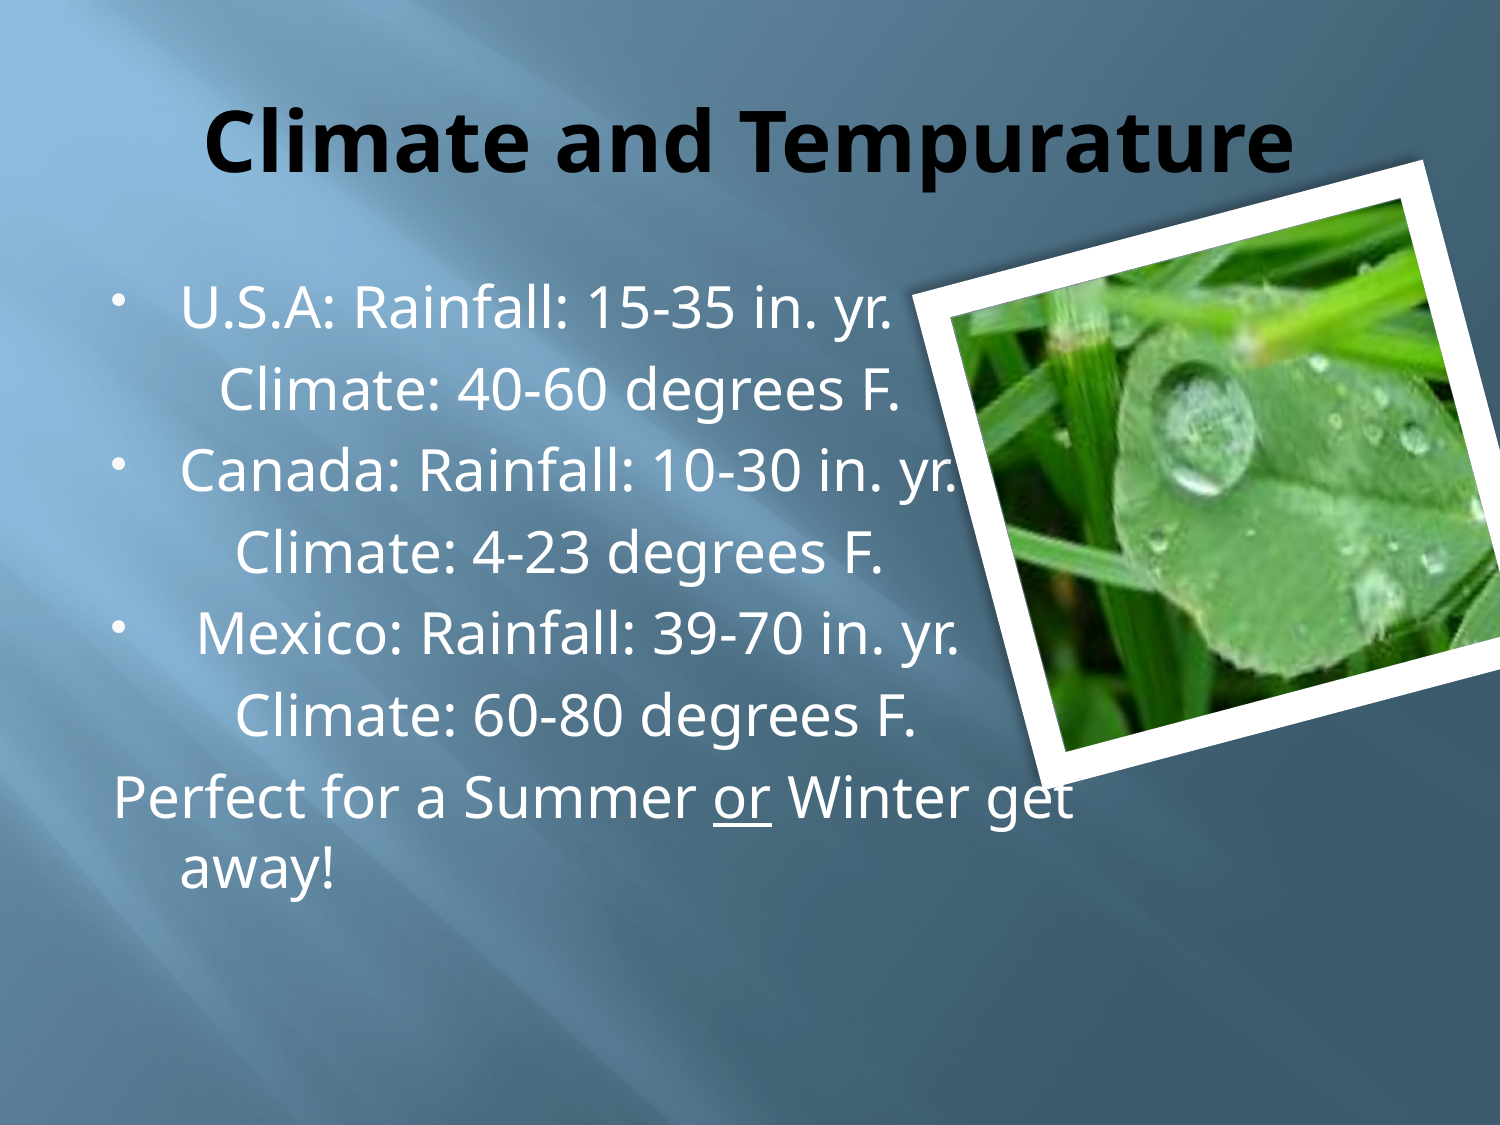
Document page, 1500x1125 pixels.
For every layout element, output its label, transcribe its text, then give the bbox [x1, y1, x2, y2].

list U.S.A: Rainfall: 15-35 in. yr. Climate: 40-60 degrees F. Canada: Rainfall: 10-30 in. yr. Climate: 4-23 degrees F. Mexico: Rainfall: 39-70 in. yr. Climate: 60-80 degrees F. Perfect for a Summer or Winter get away! [75, 262, 1200, 1035]
title Climate and Tempurature [75, 45, 1425, 233]
picture [953, 200, 1500, 751]
